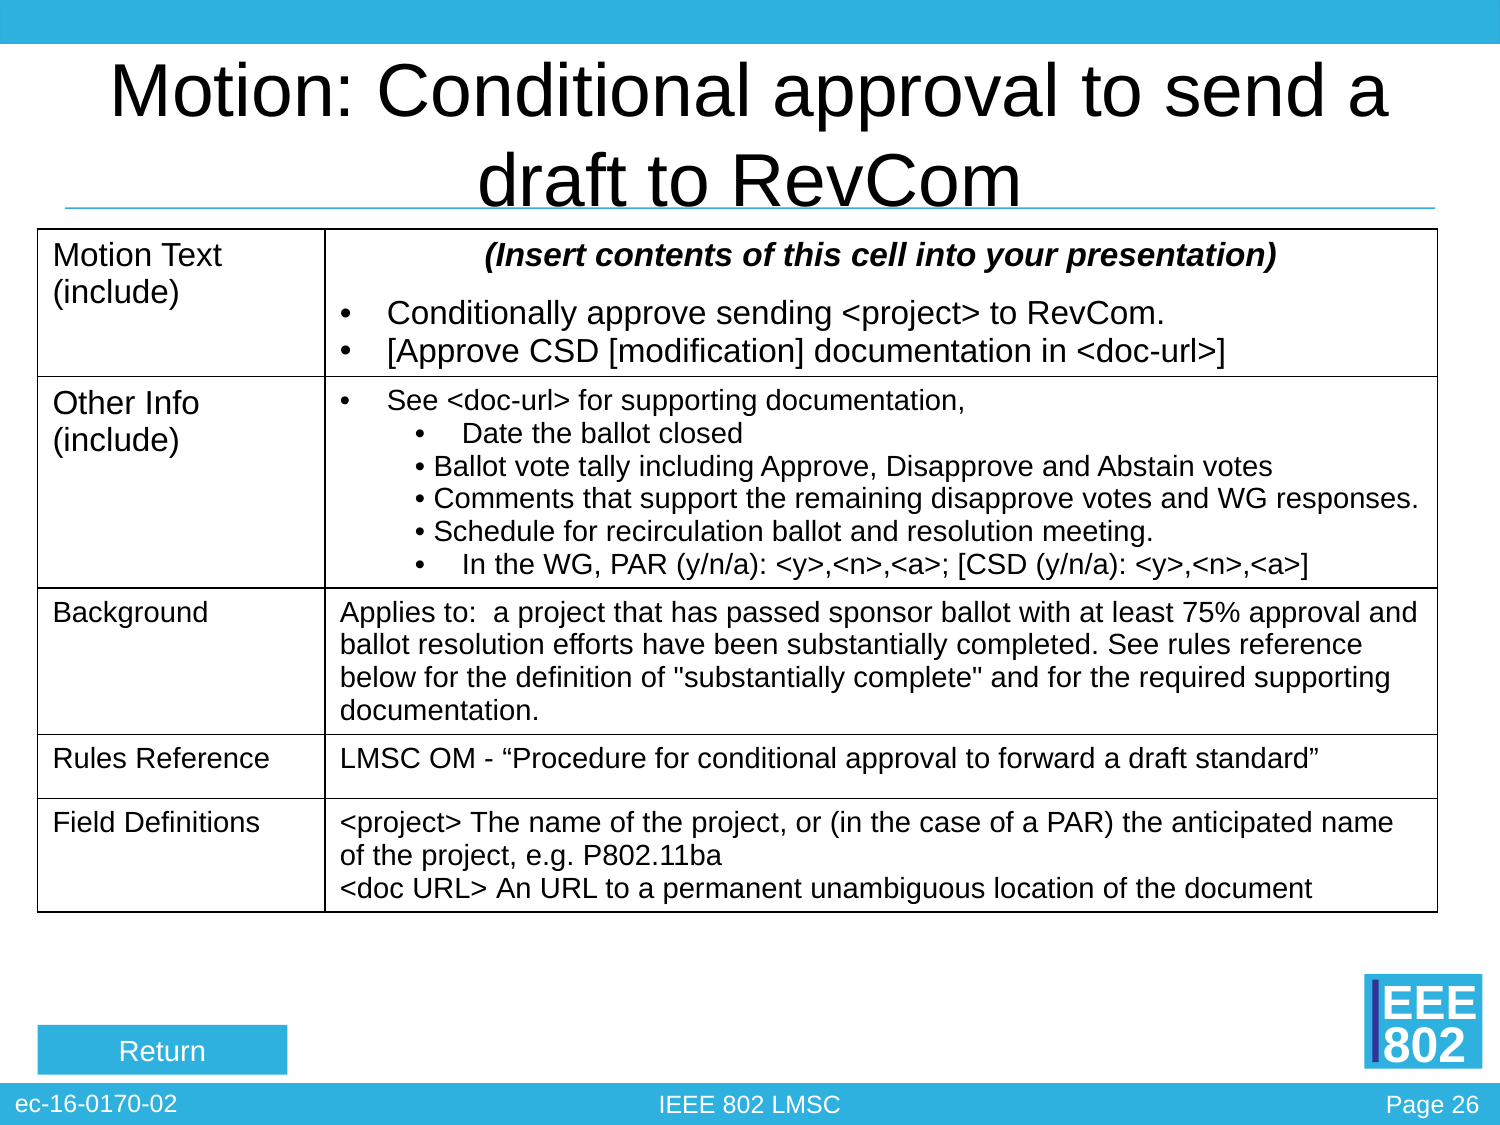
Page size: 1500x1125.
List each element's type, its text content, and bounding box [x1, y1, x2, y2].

table_cell Conditionally approve sending <project> to RevCom. [Approve CSD [modification] documentation in <doc-url>] [326, 287, 1437, 376]
title Motion: Conditional approval to send a draft to RevCom [75, 66, 1425, 197]
table_header Motion Text (include) [38, 230, 324, 376]
table_cell Other Info (include) [38, 377, 324, 587]
table_cell LMSC OM - “Procedure for conditional approval to forward a draft standard” [326, 735, 1437, 798]
table_cell Rules Reference [38, 735, 324, 798]
table_cell Background [38, 589, 324, 734]
table_cell Field Definitions [38, 799, 324, 911]
table_header (Insert contents of this cell into your presentation) [326, 230, 1437, 287]
table_cell <project> The name of the project, or (in the case of a PAR) the anticipated name of the project, e.g. P802.11ba <doc URL> An URL to a permanent unambiguous location of the document [326, 799, 1437, 911]
table_cell Applies to: a project that has passed sponsor ballot with at least 75% approval and ballot resolution efforts have been substantially completed. See rules reference below for the definition of "substantially complete" and for the required supporting documentation. [326, 589, 1437, 734]
table_cell See <doc-url> for supporting documentation, Date the ballot closed • Ballot vote tally including Approve, Disapprove and Abstain votes • Comments that support the remaining disapprove votes and WG responses. • Schedule for recirculation ballot and resolution meeting. In the WG, PAR (y/n/a): <y>,<n>,<a>; [CSD (y/n/a): <y>,<n>,<a>] [326, 377, 1437, 587]
text_box Return [37, 1024, 288, 1075]
